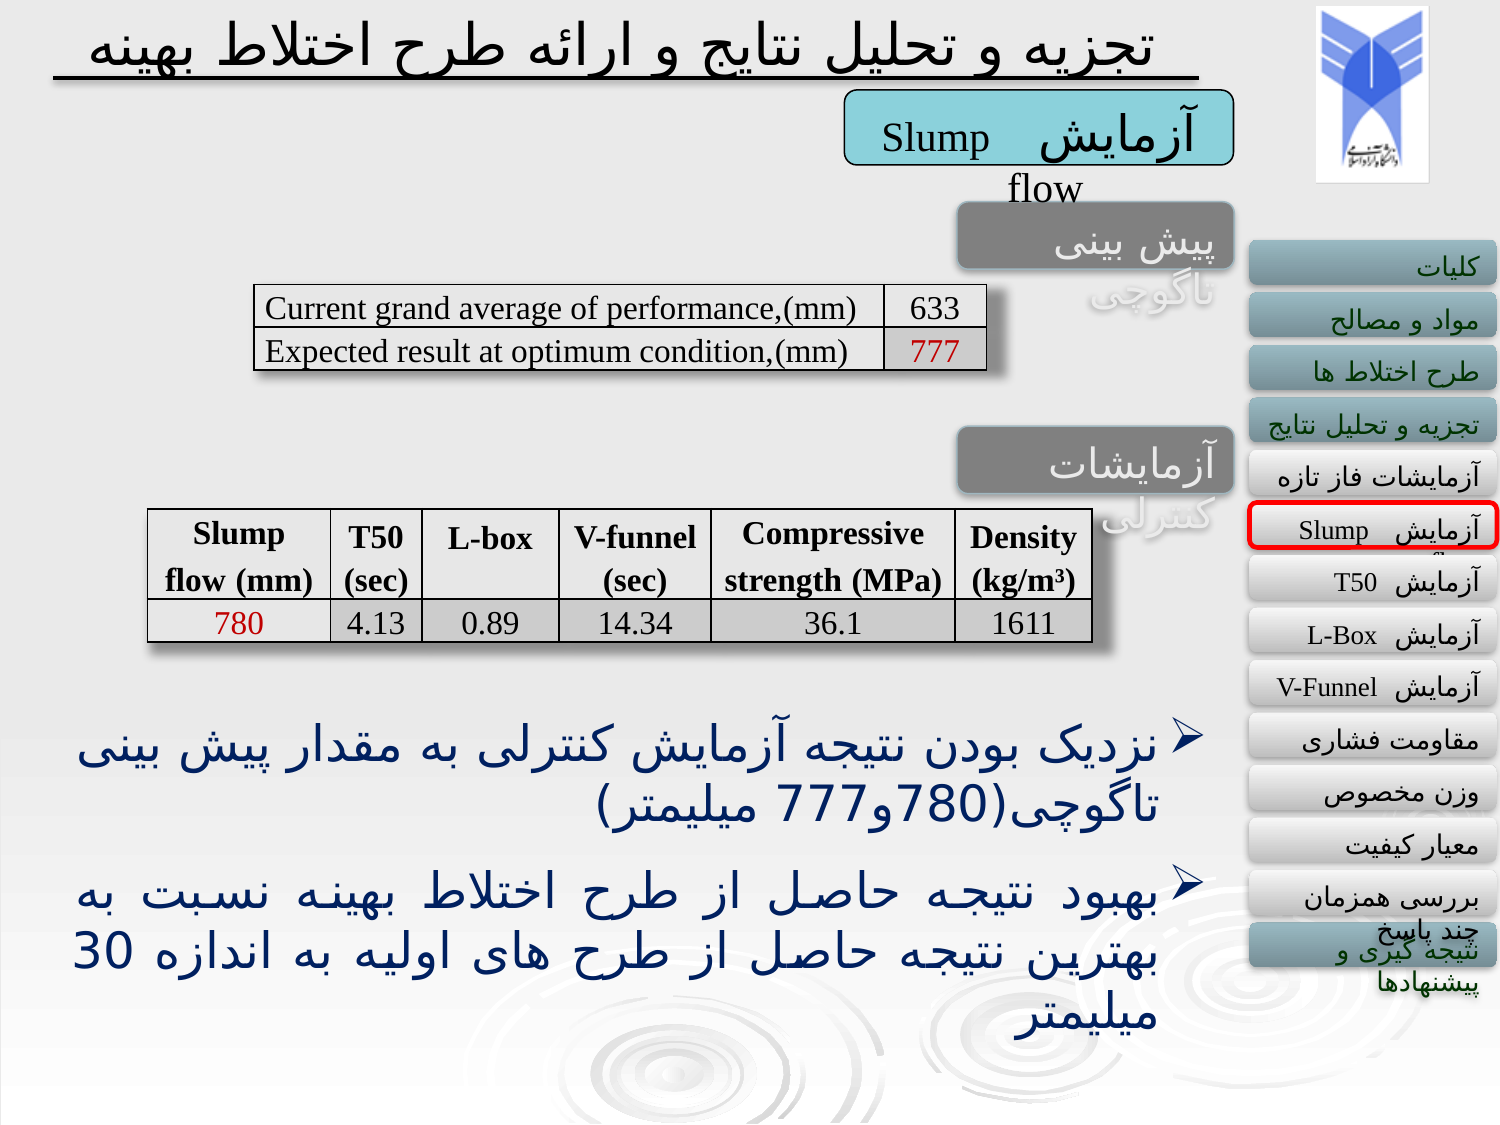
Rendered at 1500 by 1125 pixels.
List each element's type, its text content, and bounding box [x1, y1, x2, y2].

text_box آزمایش T50 [1249, 554, 1497, 600]
text_box مقاومت فشاری [1249, 713, 1497, 758]
table_header 633 [885, 285, 986, 326]
table_cell Expected result at optimum condition,(mm) [255, 328, 883, 369]
text_box آزمايش Slump flow [1249, 502, 1497, 548]
text_box تجزیه و تحلیل نتایج [1249, 397, 1497, 443]
text_box وزن مخصوص [1249, 764, 1497, 810]
text_box کلیات [1249, 239, 1497, 285]
table_cell 780 [148, 600, 330, 641]
table_cell 36.1 [712, 600, 954, 641]
text_box آزمایشات فاز تازه [1249, 449, 1497, 495]
text_box آزمايش L-Box [1249, 607, 1497, 653]
text_box معیار کیفیت [1249, 817, 1497, 863]
table_cell 1611 [956, 600, 1091, 641]
text_box طرح اختلاط ها [1249, 344, 1497, 390]
table_header V-funnel (sec) [560, 510, 710, 598]
text_box آزمایش T50 [145, 513, 1118, 660]
table_cell 777 [885, 328, 986, 369]
text_box بررسی همزمان چند پاسخ [1249, 869, 1497, 915]
table_cell 4.13 [331, 600, 421, 641]
table_header L-box [423, 510, 558, 598]
text_box آزمايش Slump flow [844, 89, 1234, 165]
text_box نزدیک بودن نتیجه آزمایش کنترلی به مقدار پیش بینی تاگوچی(780و777 میلیمتر) [29, 704, 1223, 839]
text_box مواد و مصالح [1249, 292, 1497, 338]
table_header Compressive strength (MPa) [712, 510, 954, 598]
table_header Current grand average of performance,(mm) [255, 285, 883, 326]
text_box آزمایشات کنترلی [956, 425, 1236, 495]
picture [1316, 6, 1432, 185]
table_header Slump flow (mm) [148, 510, 330, 598]
text_box نتیجه گیری و پیشنهادها [1249, 923, 1497, 968]
text_box بهبود نتیجه حاصل از طرح اختلاط بهینه نسبت به بهترین نتیجه حاصل از طرح های اولیه به اندازه 30 میلیمتر [53, 851, 1223, 1047]
table_cell 14.34 [560, 600, 710, 641]
text_box آزمايش V-Funnel [1249, 660, 1497, 705]
subtitle تجزیه و تحلیل نتایج و ارائه طرح اختلاط بهینه [0, 0, 1246, 1125]
table_header T50 (sec) [331, 510, 421, 598]
table_header Density (kg/m³) [956, 510, 1091, 598]
text_box پیش بینی تاگوچی [956, 200, 1236, 270]
table_cell 0.89 [423, 600, 558, 641]
